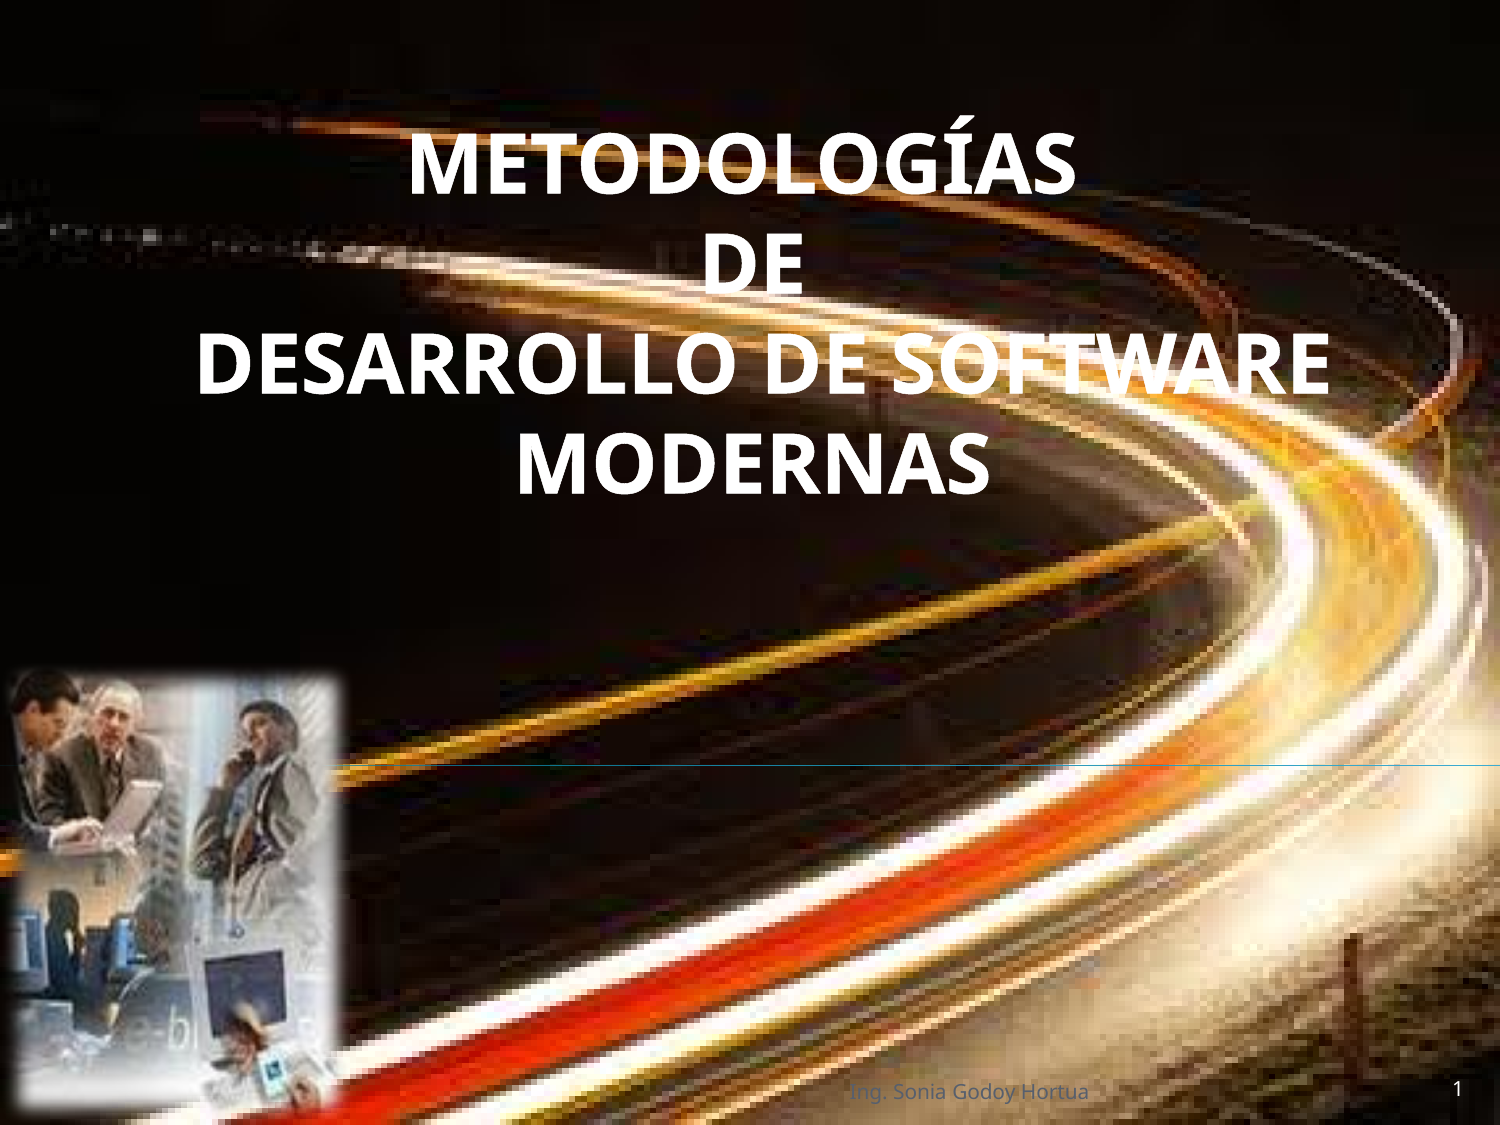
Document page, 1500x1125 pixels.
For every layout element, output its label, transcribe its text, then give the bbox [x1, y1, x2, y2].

footer Ing. Sonia Godoy Hortua [718, 1051, 1105, 1112]
picture [0, 0, 1500, 1125]
slide_number 1 [1418, 1051, 1479, 1112]
title METODOLOGÍAS DE DESARROLLO DE SOFTWARE MODERNAS [93, 70, 1411, 518]
